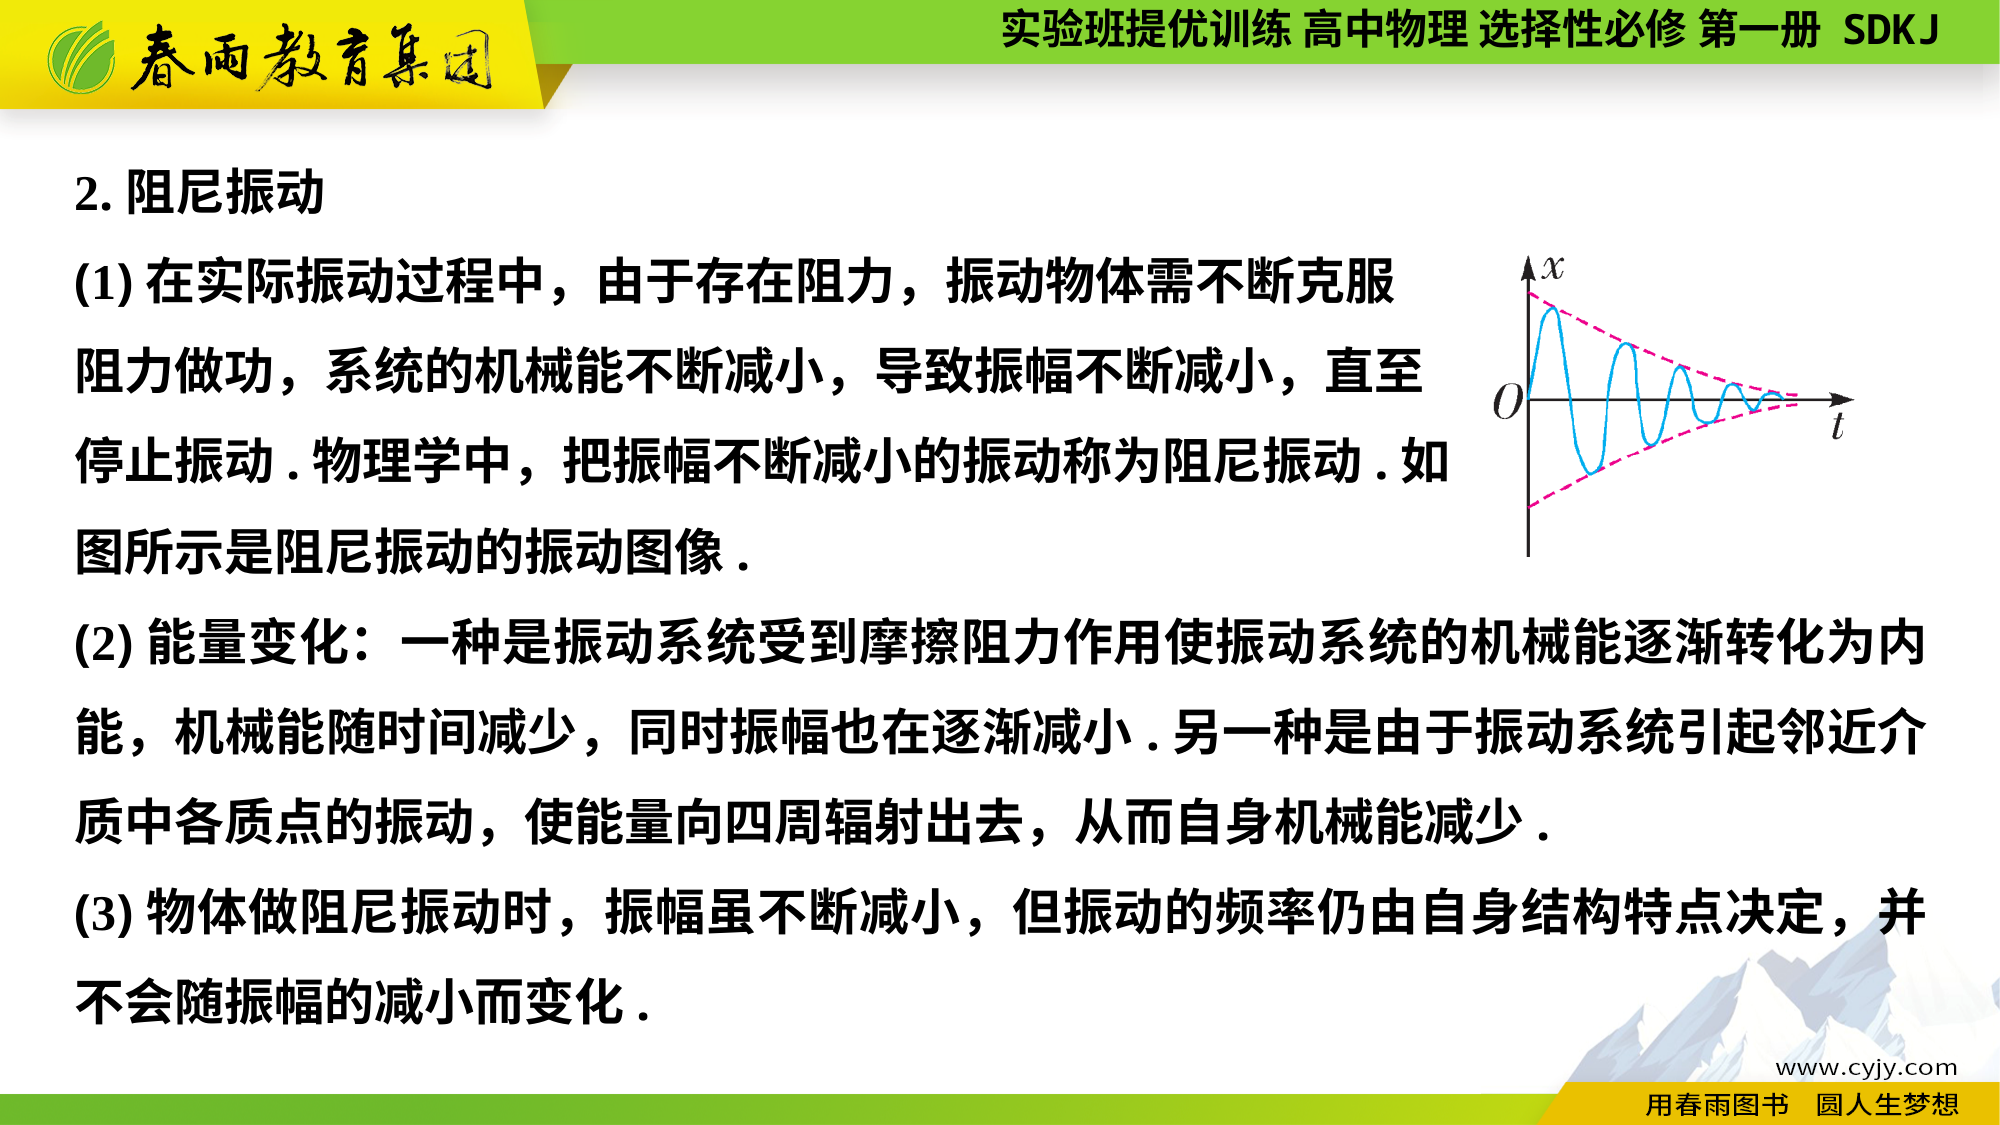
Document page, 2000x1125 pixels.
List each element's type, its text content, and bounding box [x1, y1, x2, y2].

picture [0, 0, 2000, 1125]
list 2.阻尼振动 (1)在实际振动过程中，由于存在阻力，振动物体需不断克服 阻力做功，系统的机械能不断减小，导致振幅不断减小，直至 停止振动.物理学中，把振幅不断减小的振动称为阻尼振动.如 图所示是阻尼振动的振动图像. (2)能量变化：一种是振动系统受到摩擦阻力作用使振动系统的机械能逐渐转化为内能，机械能随时间减少，同时振幅也在逐渐减小.另一种是由于振动系统引起邻近介质中各质点的振动，使能量向四周辐射出去，从而自身机械能减少. (3)物体做阻尼振动时，振幅虽不断减小，但振动的频率仍由自身结构特点决定，并不会随振幅的减小而变化. [59, 122, 1944, 1047]
